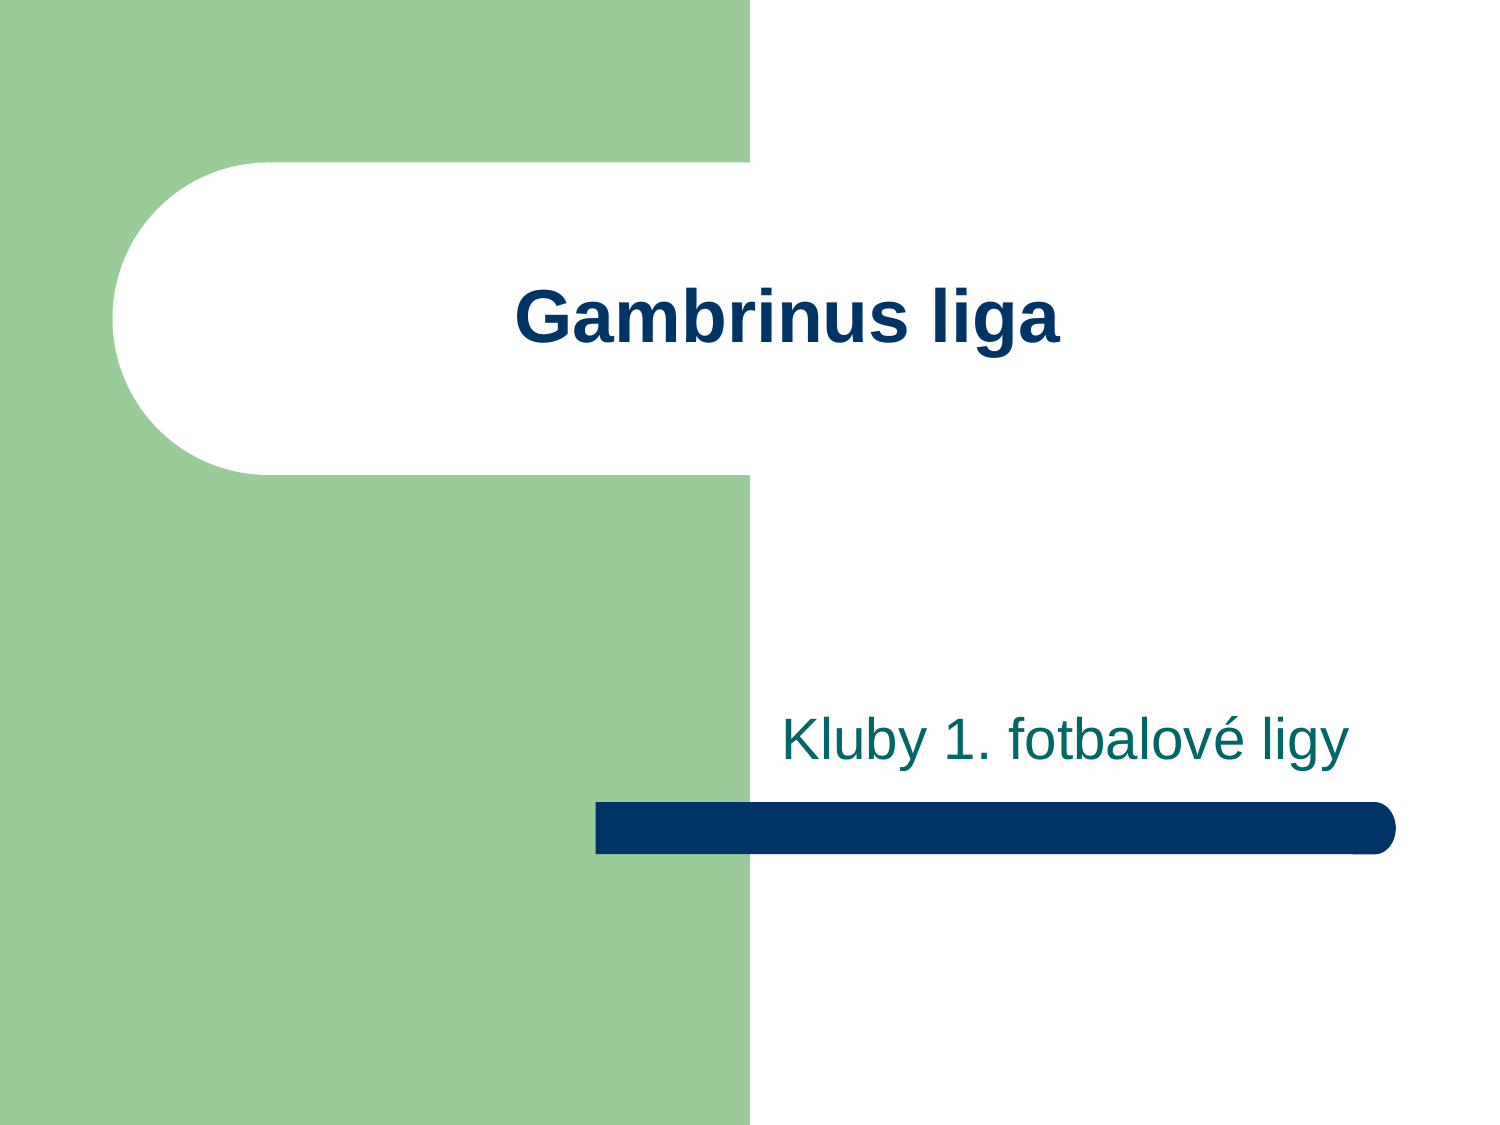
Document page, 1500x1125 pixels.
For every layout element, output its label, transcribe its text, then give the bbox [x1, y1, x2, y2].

title Gambrinus liga [112, 162, 1463, 475]
subtitle Kluby 1. fotbalové ligy [766, 480, 1425, 780]
